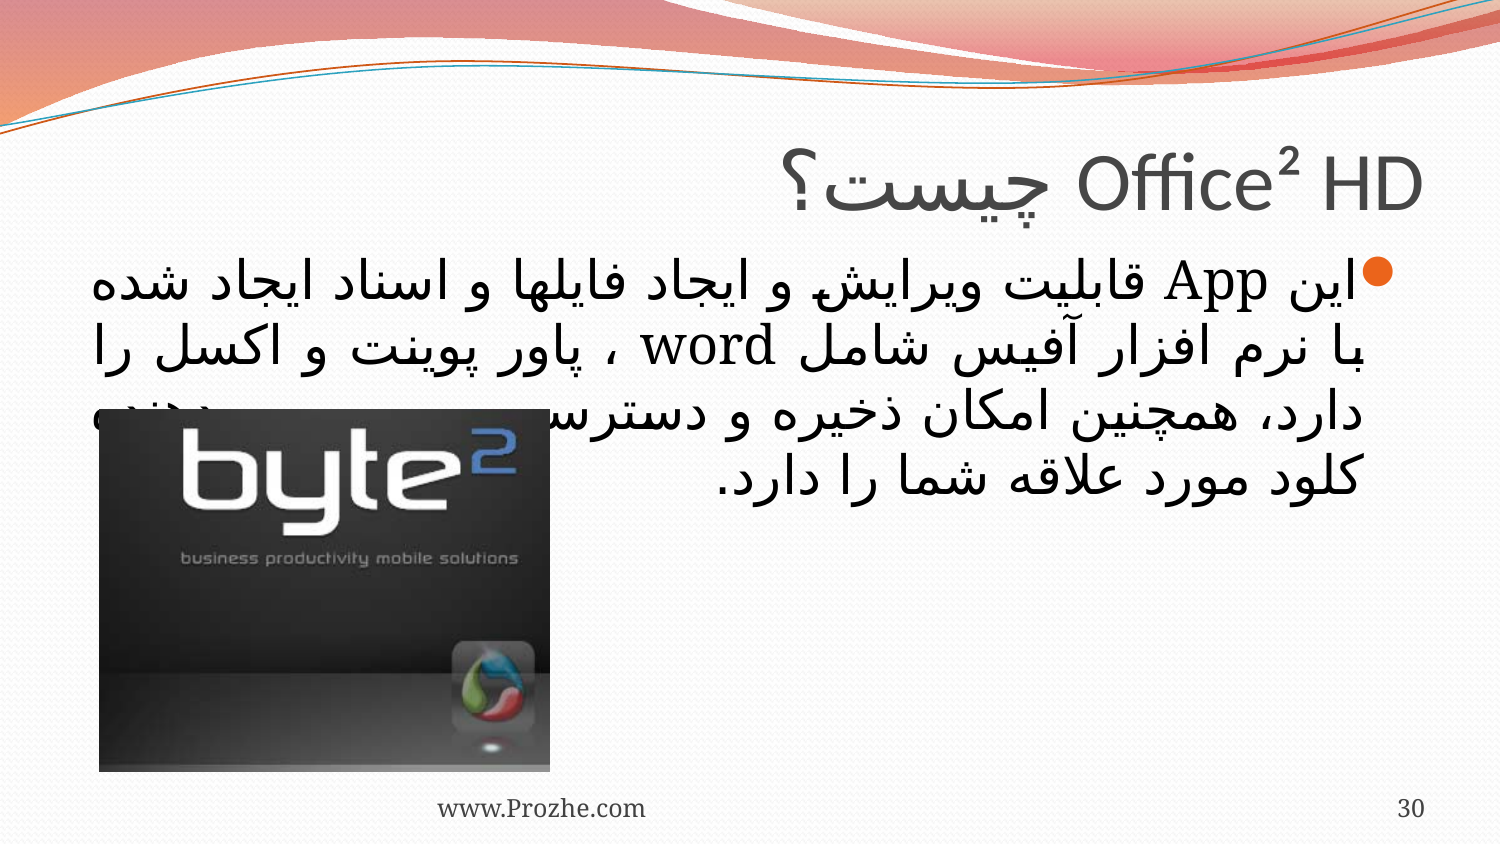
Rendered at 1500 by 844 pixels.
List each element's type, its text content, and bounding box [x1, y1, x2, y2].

title Office² HD چيست؟ [75, 86, 1425, 228]
slide_number 30 [1299, 782, 1425, 827]
picture [99, 409, 551, 772]
list این App قابلیت ویرایش و ایجاد فایلها و اسناد ایجاد شده با نرم افزار آفیس شامل word ، پاور پوینت و اکسل را دارد، همچنین امکان ذخیره و دسترسی به سرویس دهنده کلود مورد علاقه شما را دارد. [75, 238, 1425, 779]
footer www.Prozhe.com [437, 782, 988, 827]
